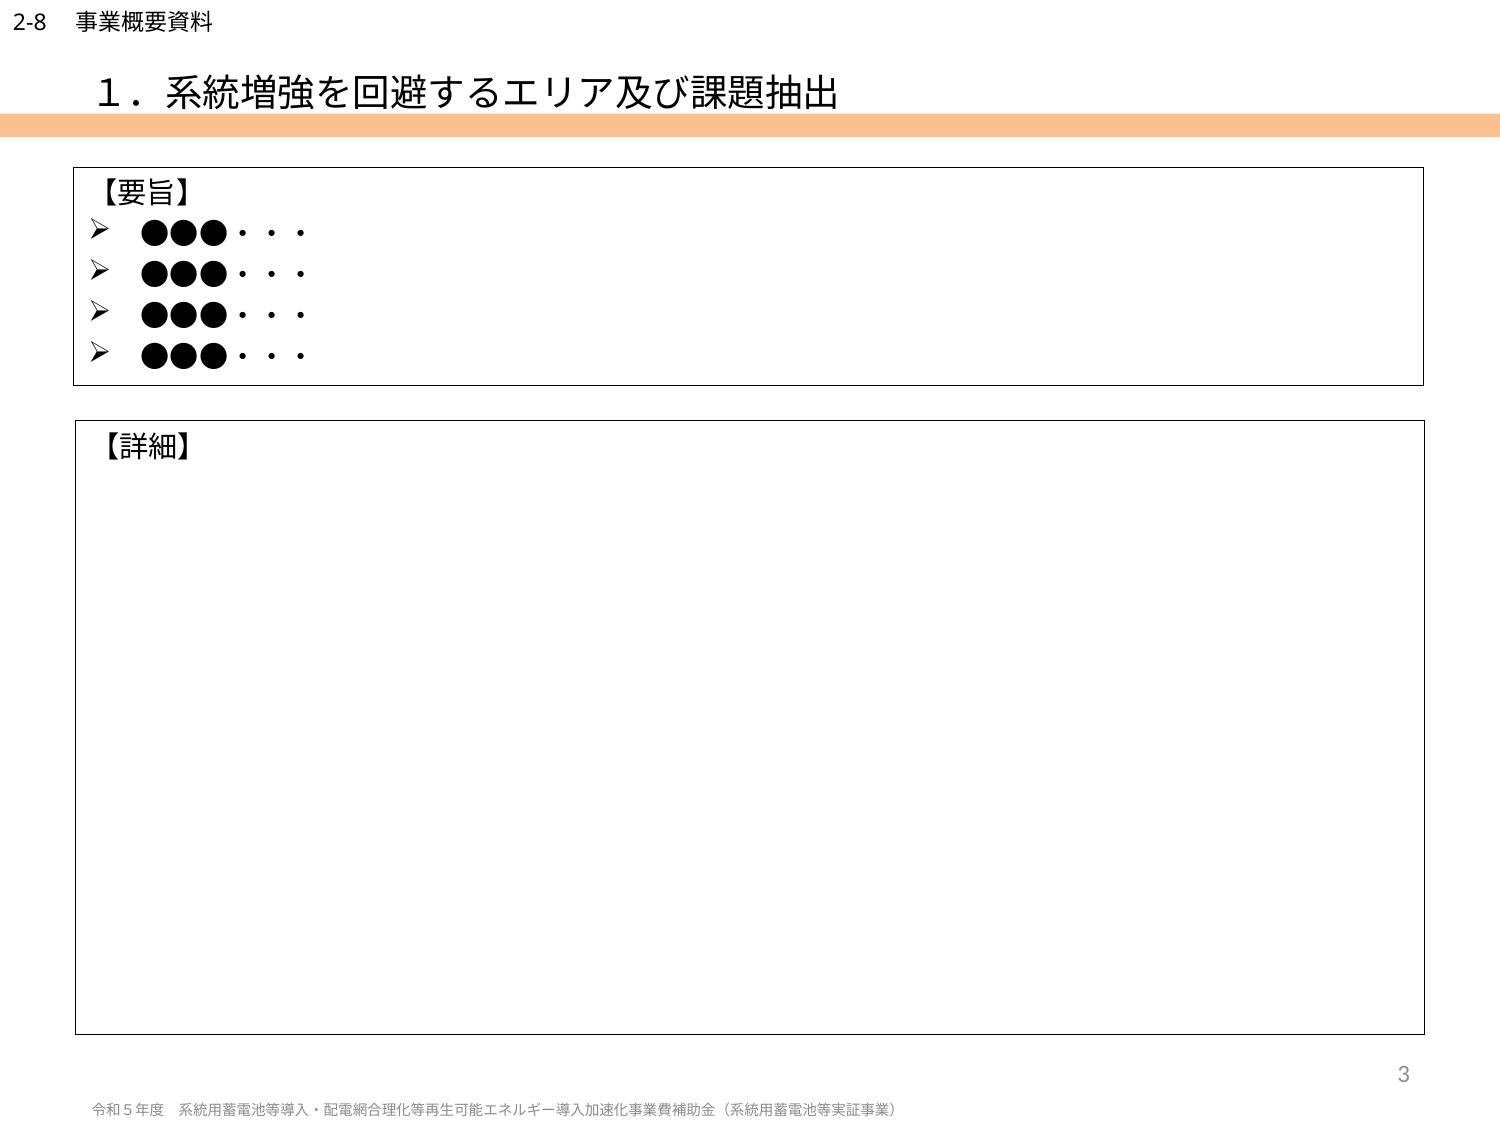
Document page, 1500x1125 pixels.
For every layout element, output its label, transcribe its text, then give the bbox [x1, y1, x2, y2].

slide_number 3 [1074, 1042, 1425, 1103]
list 【詳細】 [75, 420, 1425, 1035]
list 【要旨】 ●●●・・・ ●●●・・・ ●●●・・・ ●●●・・・ [73, 167, 1424, 386]
title １．系統増強を回避するエリア及び課題抽出 [75, 45, 1425, 138]
